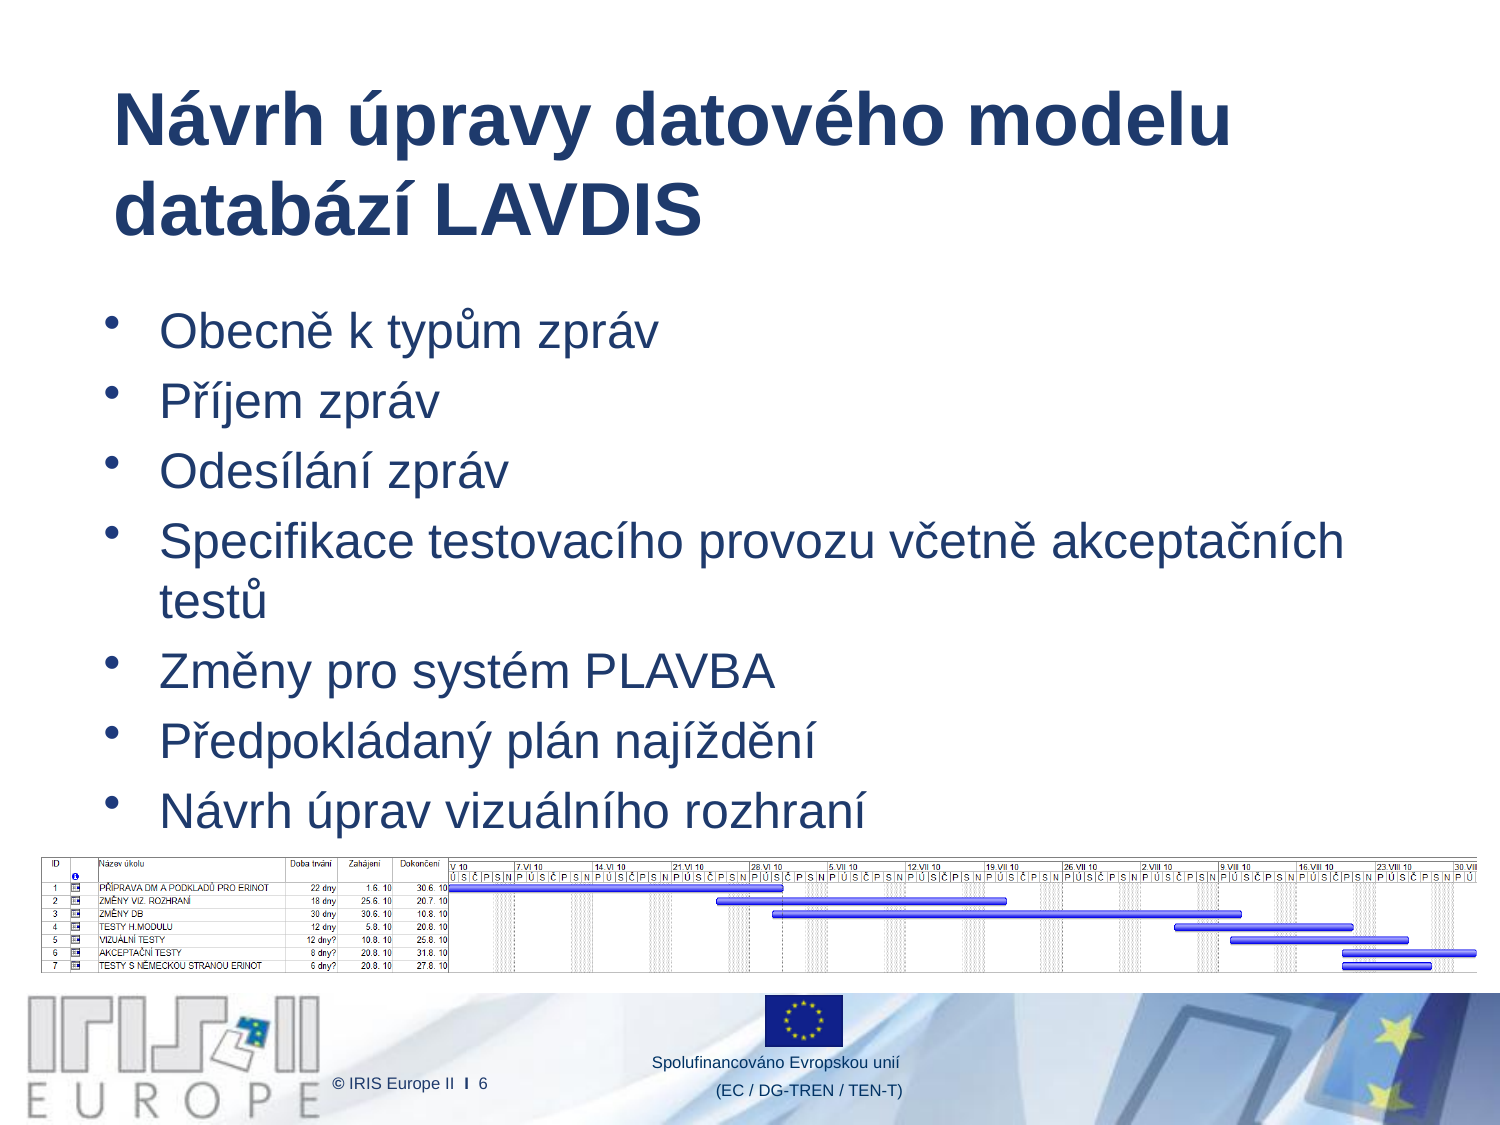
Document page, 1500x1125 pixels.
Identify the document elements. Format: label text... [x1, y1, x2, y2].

title Návrh úpravy datového modelu databází LAVDIS [98, 152, 1398, 260]
picture [40, 857, 1477, 974]
list Obecně k typům zpráv Příjem zpráv Odesílání zpráv Specifikace testovacího provozu včetně akceptačních testů Změny pro systém PLAVBA Předpokládaný plán najíždění Návrh úprav vizuálního rozhraní [88, 290, 1388, 856]
picture [0, 993, 1500, 1125]
